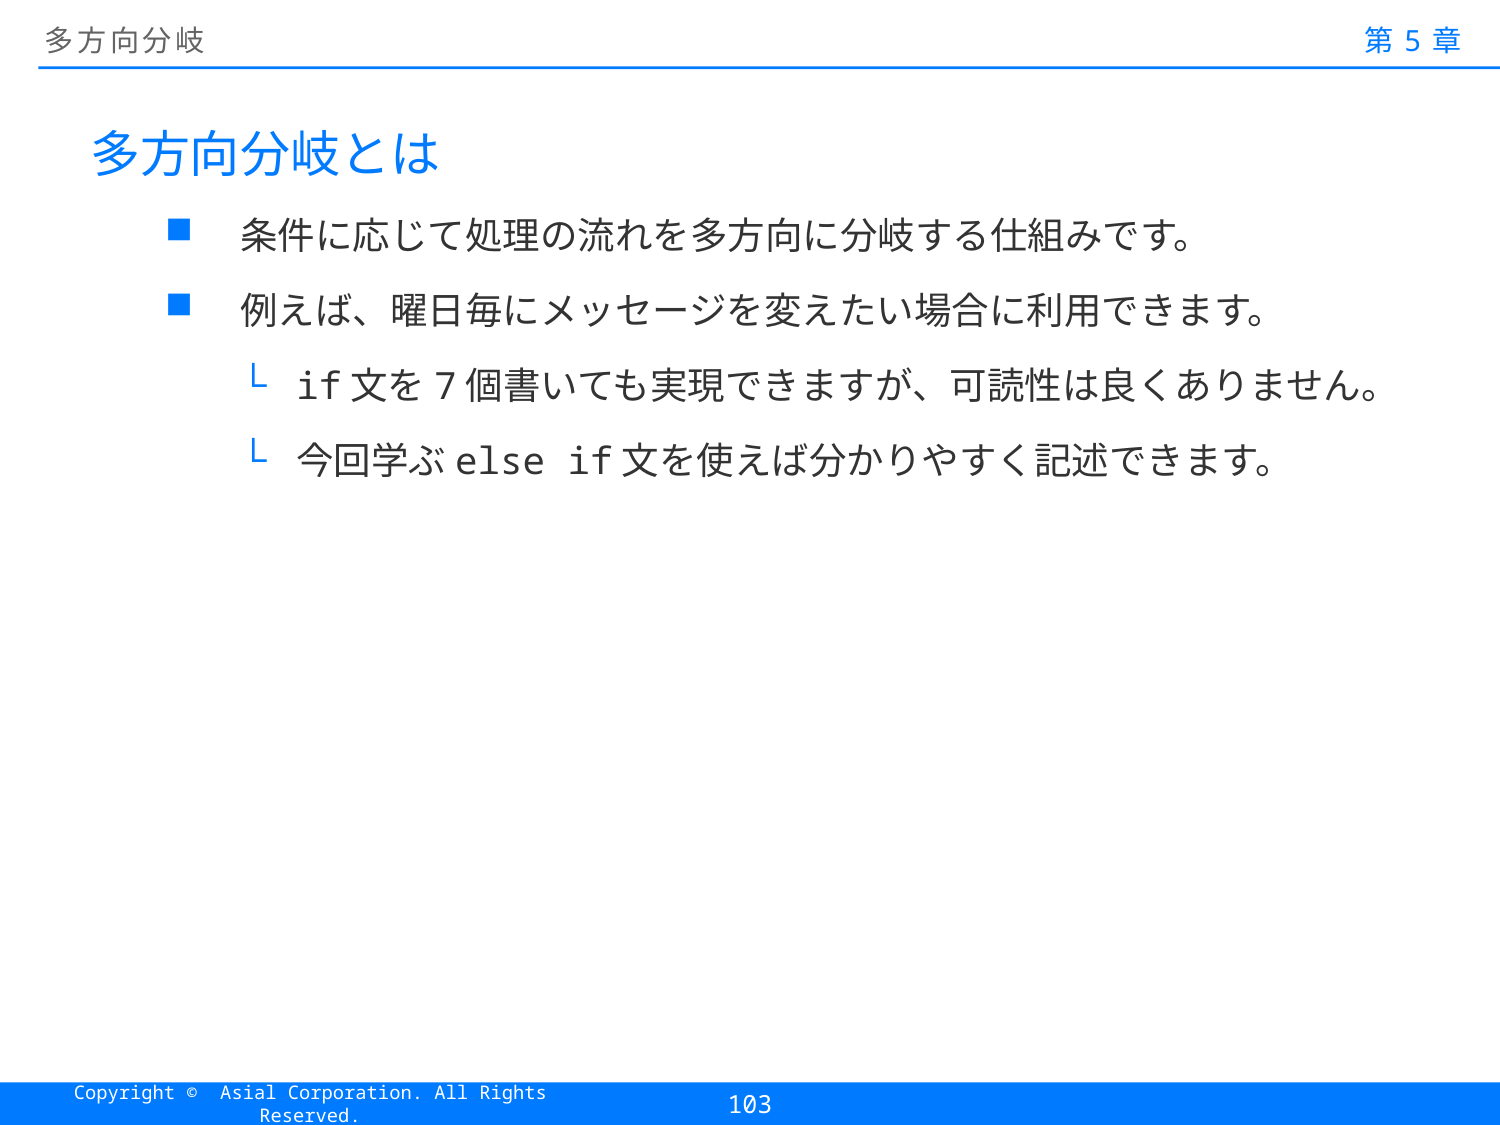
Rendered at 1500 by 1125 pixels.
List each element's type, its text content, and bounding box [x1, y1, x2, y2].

list 第5章 [702, 7, 1477, 72]
list 多方向分岐とは 条件に応じて処理の流れを多方向に分岐する仕組みです。 例えば、曜日毎にメッセージを変えたい場合に利用できます。 if文を7個書いても実現できますが、可読性は良くありません。 今回学ぶelse if文を使えば分かりやすく記述できます。 [75, 84, 1425, 988]
title 多方向分岐 [29, 7, 702, 72]
slide_number 103 [581, 1075, 919, 1125]
